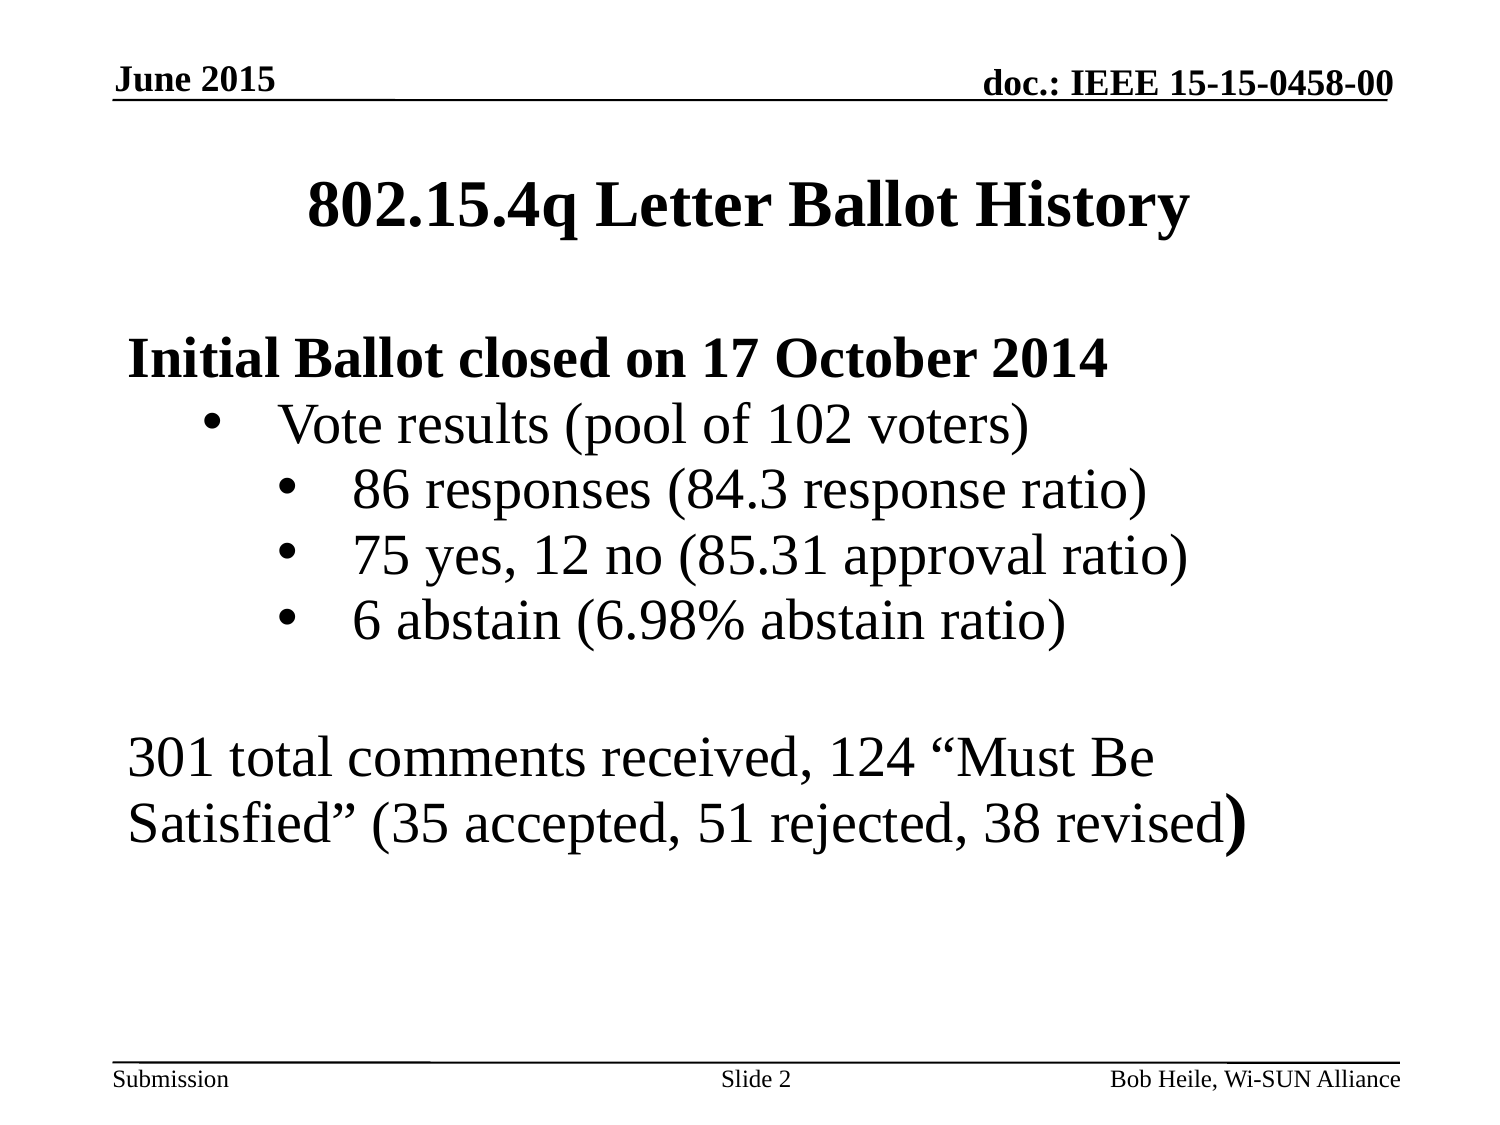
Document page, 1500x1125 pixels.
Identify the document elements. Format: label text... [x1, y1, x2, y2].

slide_number Slide 2 [712, 1061, 800, 1123]
title 802.15.4q Letter Ballot History [112, 112, 1388, 288]
footer Bob Heile, Wi-SUN Alliance [878, 1061, 1402, 1093]
list Initial Ballot closed on 17 October 2014 Vote results (pool of 102 voters) 86 responses (84.3 response ratio) 75 yes, 12 no (85.31 approval ratio) 6 abstain (6.98% abstain ratio) 301 total comments received, 124 “Must Be Satisfied” (35 accepted, 51 rejected, 38 revised) [112, 324, 1388, 1000]
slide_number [114, 54, 423, 100]
